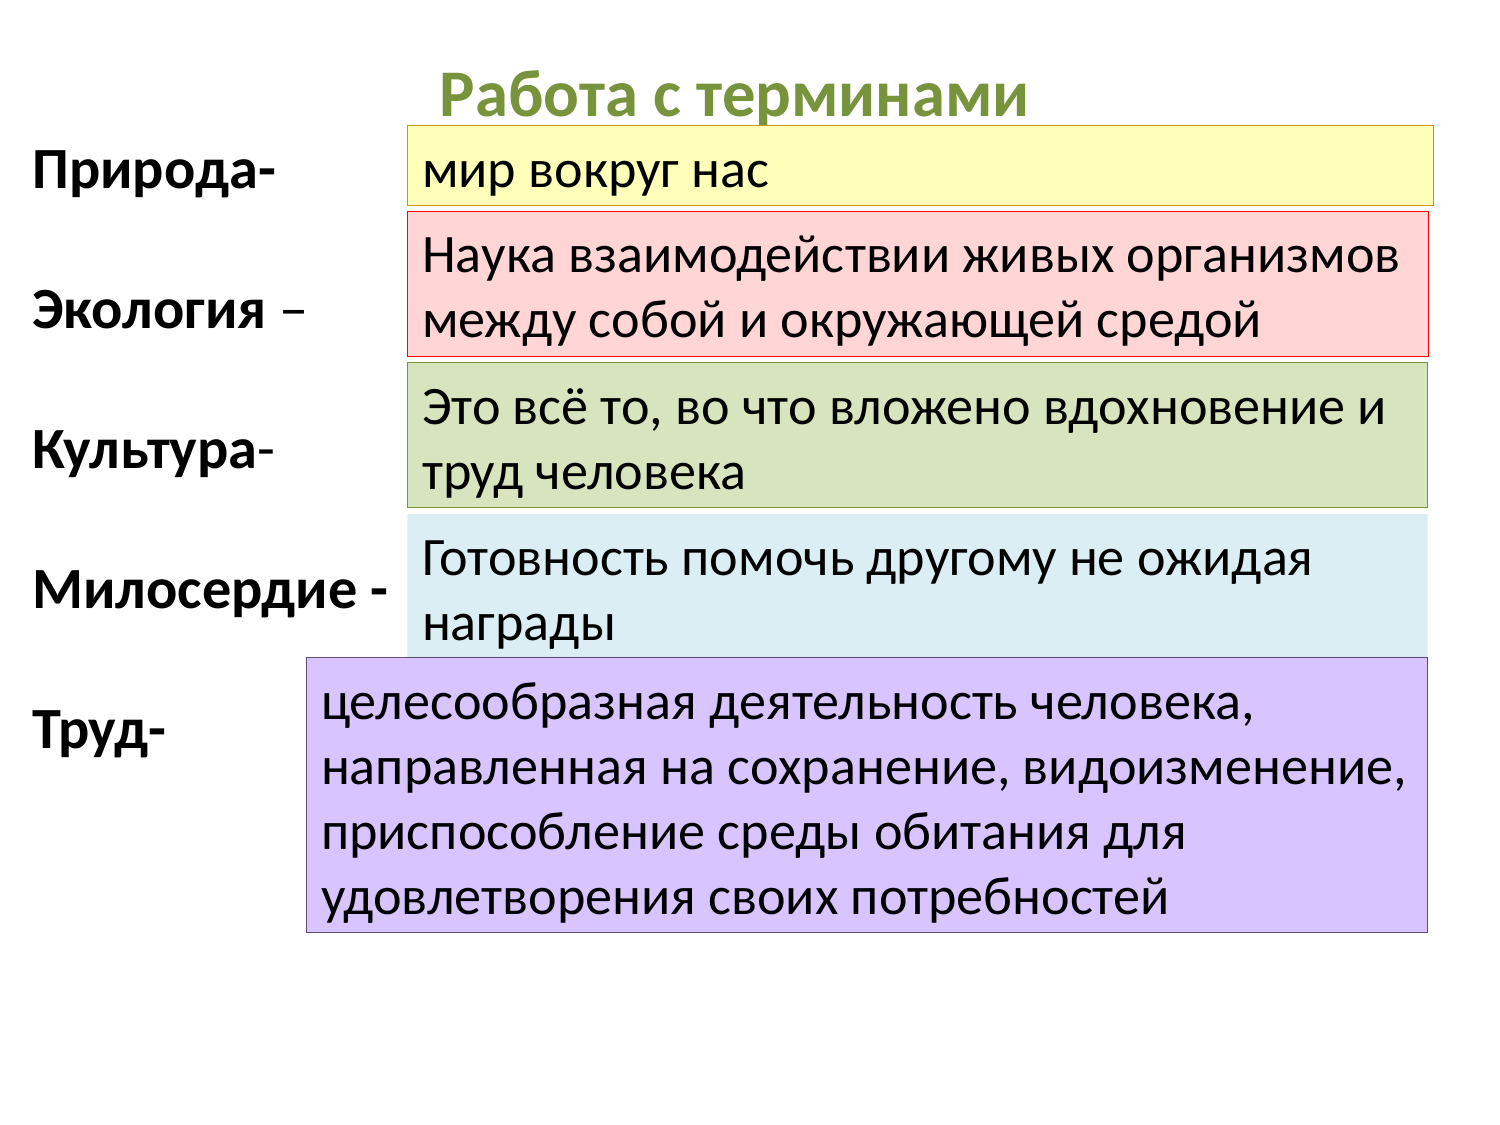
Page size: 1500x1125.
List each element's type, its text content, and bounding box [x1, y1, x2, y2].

text_box Это всё то, во что вложено вдохновение и труд человека [407, 362, 1428, 508]
text_box мир вокруг нас [407, 125, 1434, 206]
text_box Готовность помочь другому не ожидая награды [407, 514, 1428, 657]
text_box Работа с терминами Природа- Экология – Культура- Милосердие - Труд- [17, 42, 1453, 838]
text_box Наука взаимодействии живых организмов между собой и окружающей средой [407, 211, 1429, 357]
text_box целесообразная деятельность человека, направленная на сохранение, видоизменение, приспособление среды обитания для удовлетворения своих потребностей [306, 657, 1428, 933]
